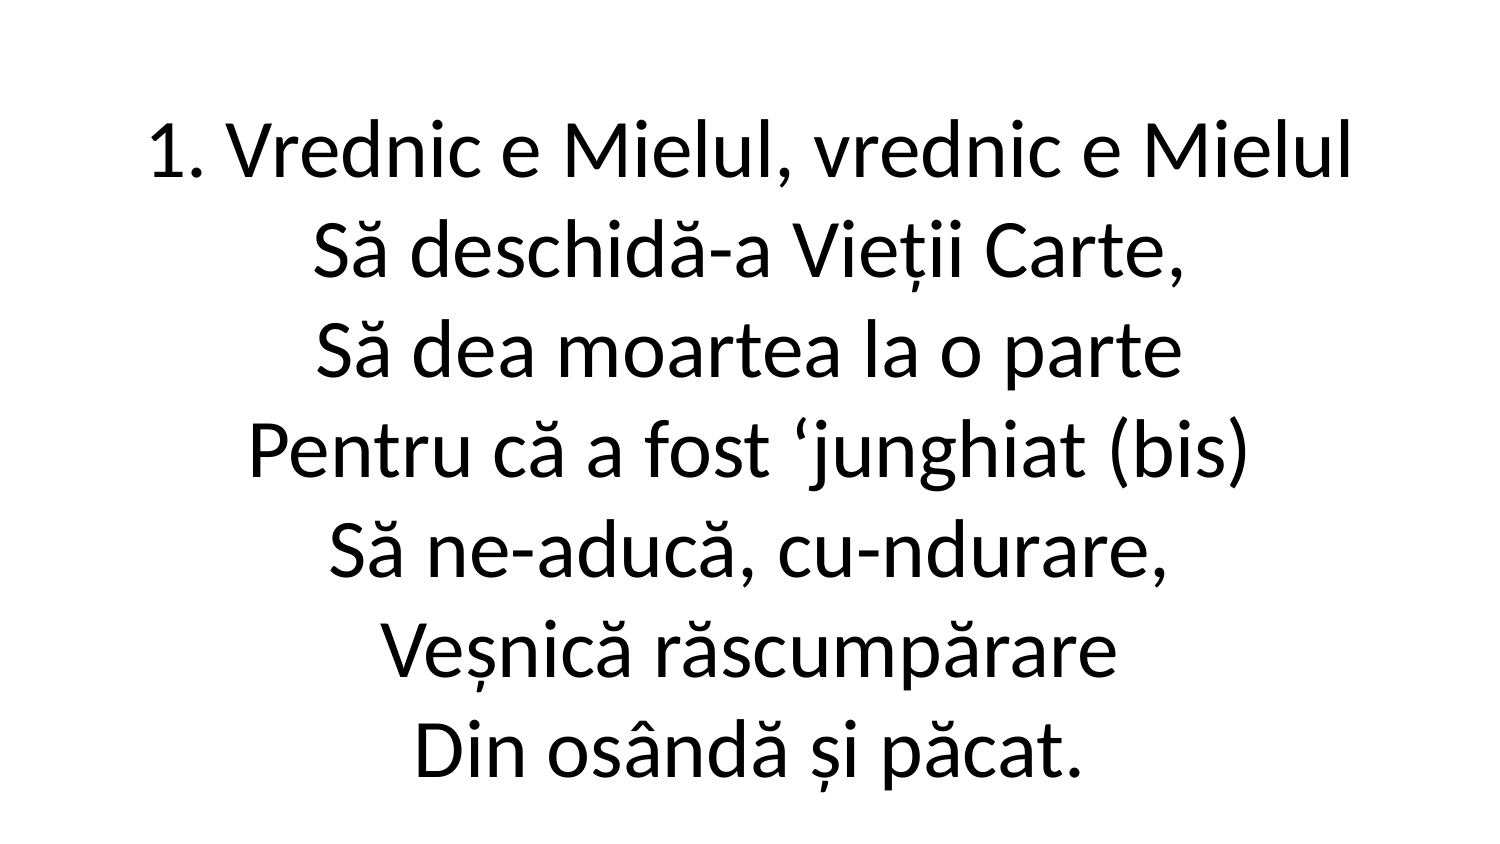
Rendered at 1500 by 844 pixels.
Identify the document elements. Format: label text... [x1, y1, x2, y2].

text_box 1. Vrednic e Mielul, vrednic e Mielul Să deschidă-a Vieții Carte, Să dea moartea la o parte Pentru că a fost ‘junghiat (bis) Să ne-aducă, cu-ndurare, Veșnică răscumpărare Din osândă și păcat. [129, 42, 1371, 802]
